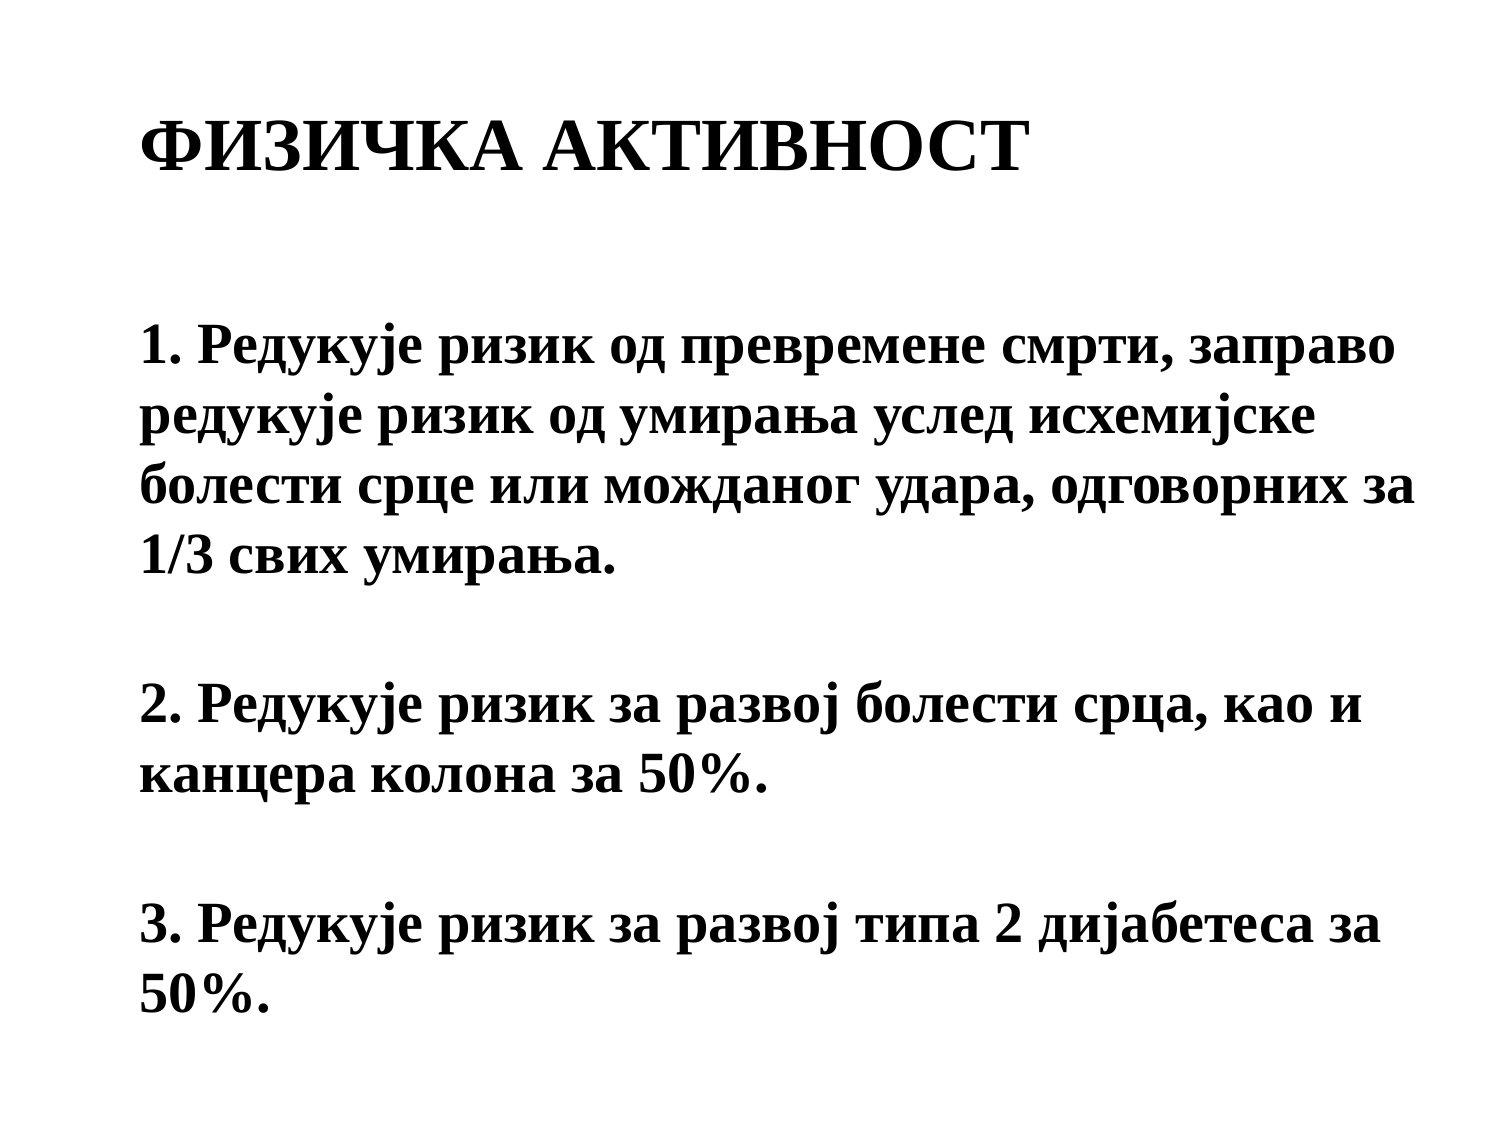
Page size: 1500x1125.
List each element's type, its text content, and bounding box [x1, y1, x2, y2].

text_box ФИЗИЧКА АКТИВНОСТ 1. Редукује ризик од превремене смрти, заправо редукује ризик од умирања услед исхемијске болести срце или можданог удара, одговорних за 1/3 свих умирања. 2. Редукује ризик за развој болести срца, као и канцера колона за 50%. 3. Редукује ризик за развој типа 2 дијабетеса за 50%. [125, 87, 1500, 1082]
